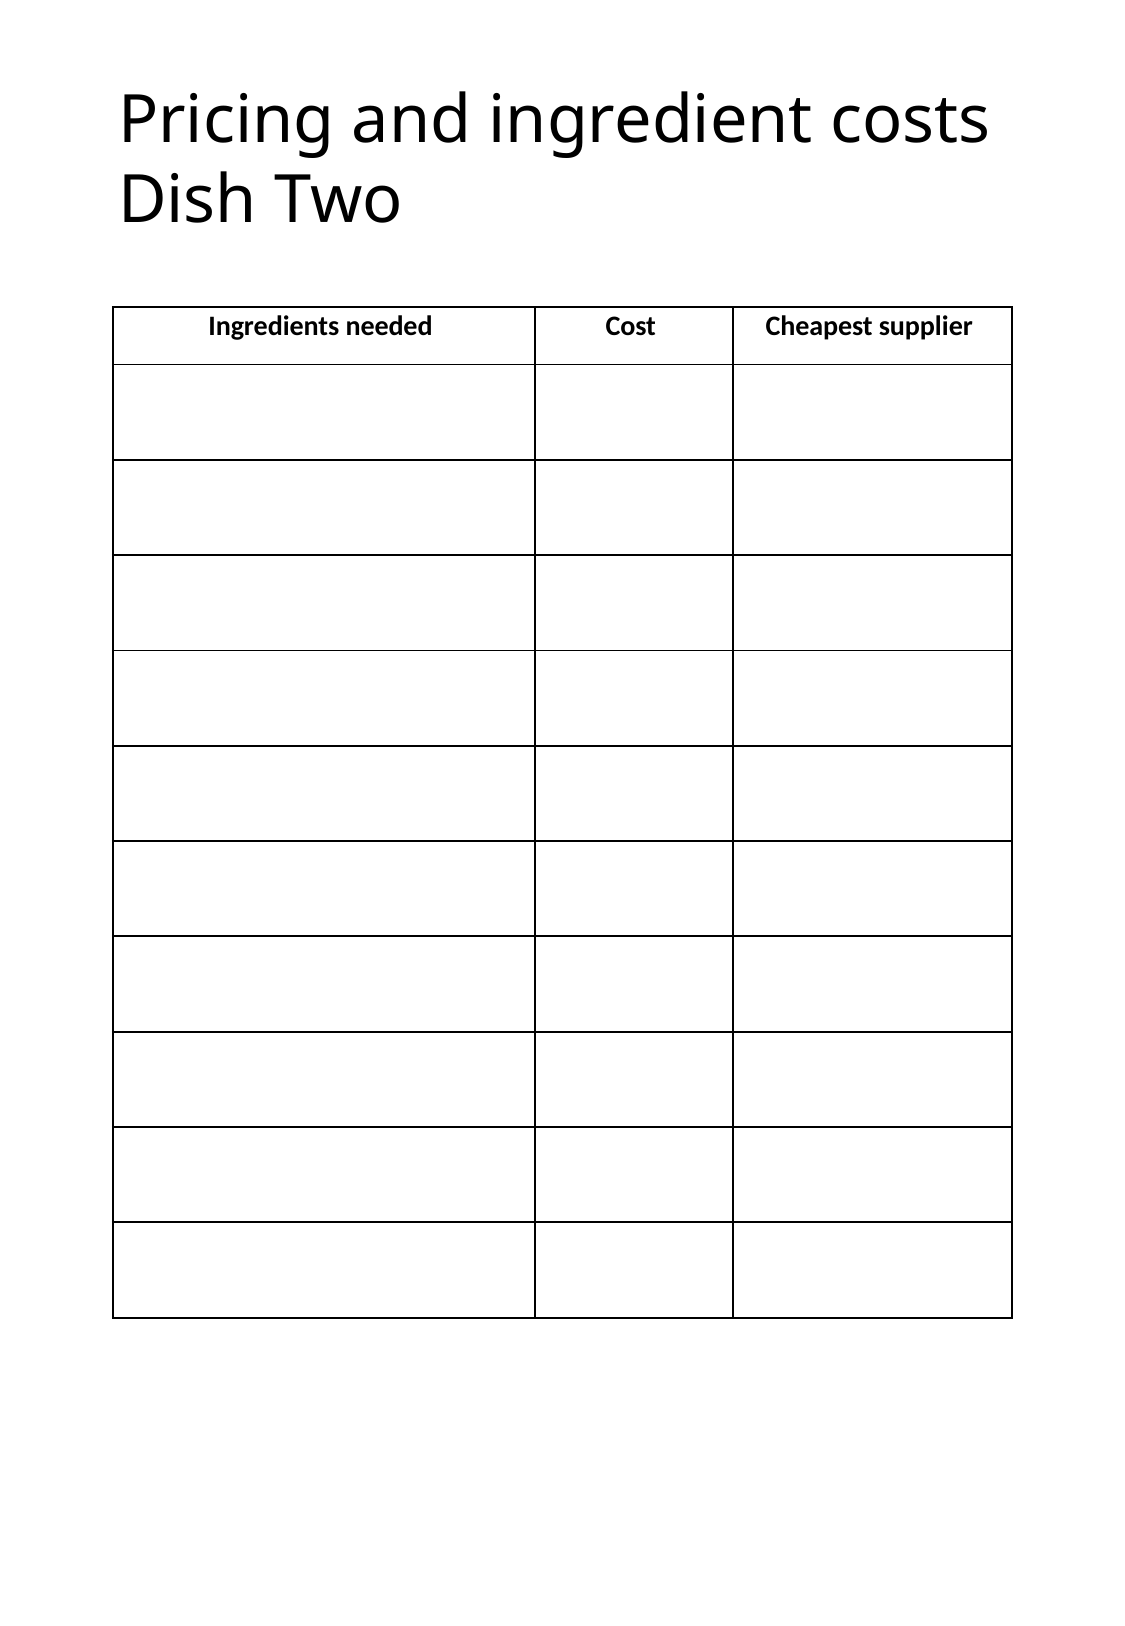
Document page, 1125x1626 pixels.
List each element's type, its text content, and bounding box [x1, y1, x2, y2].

table_cell [536, 1128, 732, 1221]
table_cell [536, 365, 732, 459]
table_cell [734, 937, 1011, 1031]
table_cell [114, 1128, 534, 1221]
table_cell [536, 842, 732, 935]
table_cell [734, 747, 1011, 840]
table_cell [114, 365, 534, 459]
table_header Cost [536, 308, 732, 364]
table_cell [114, 651, 534, 745]
table_cell [734, 556, 1011, 650]
table_cell [114, 842, 534, 935]
table_cell [114, 1033, 534, 1126]
table_cell [734, 1223, 1011, 1317]
table_cell [536, 651, 732, 745]
table_cell [536, 937, 732, 1031]
table_cell [536, 556, 732, 650]
table_cell [114, 461, 534, 554]
table_cell [536, 461, 732, 554]
table_cell [114, 1223, 534, 1317]
table_header Cheapest supplier [734, 308, 1011, 364]
table_cell [114, 937, 534, 1031]
table_header Ingredients needed [114, 308, 534, 364]
table_cell [734, 651, 1011, 745]
table_cell [734, 1128, 1011, 1221]
table_cell [734, 365, 1011, 459]
table_cell [734, 1033, 1011, 1126]
table_cell [114, 747, 534, 840]
table_cell [734, 842, 1011, 935]
table_cell [734, 461, 1011, 554]
table_cell [536, 1223, 732, 1317]
table_cell [536, 747, 732, 840]
text_box Pricing and ingredient costs Dish Two [103, 68, 1125, 243]
table_cell [536, 1033, 732, 1126]
table_cell [114, 556, 534, 650]
